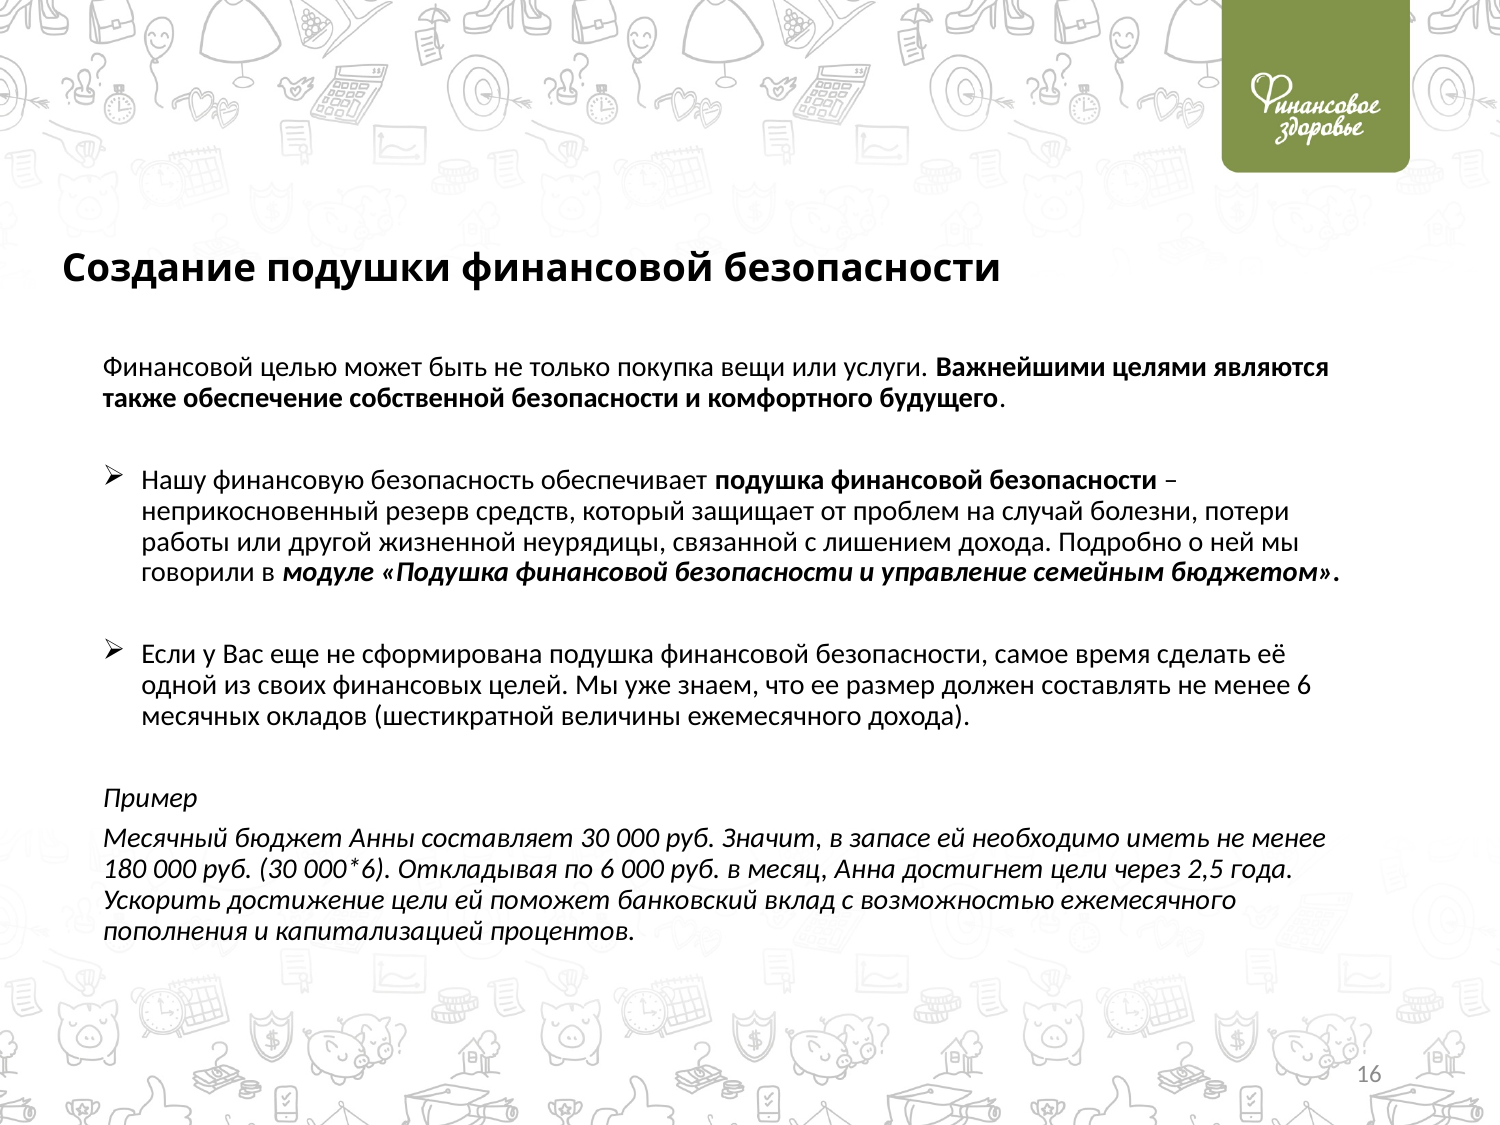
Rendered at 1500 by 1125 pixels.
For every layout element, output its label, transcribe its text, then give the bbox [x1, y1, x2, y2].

picture [0, 0, 1500, 1125]
slide_number 16 [1059, 1042, 1397, 1103]
title Создание подушки финансовой безопасности [46, 240, 1382, 345]
list Финансовой целью может быть не только покупка вещи или услуги. Важнейшими целями являются также обеспечение собственной безопасности и комфортного будущего. Нашу финансовую безопасность обеспечивает подушка финансовой безопасности – неприкосновенный резерв средств, который защищает от проблем на случай болезни, потери работы или другой жизненной неурядицы, связанной с лишением дохода. Подробно о ней мы говорили в модуле «Подушка финансовой безопасности и управление семейным бюджетом». Если у Вас еще не сформирована подушка финансовой безопасности, самое время сделать её одной из своих финансовых целей. Мы уже знаем, что ее размер должен составлять не менее 6 месячных окладов (шестикратной величины ежемесячного дохода). Пример Месячный бюджет Анны составляет 30 000 руб. Значит, в запасе ей необходимо иметь не менее 180 000 руб. (30 000*6). Откладывая по 6 000 руб. в месяц, Анна достигнет цели через 2,5 года. Ускорить достижение цели ей поможет банковский вклад с возможностью ежемесячного пополнения и капитализацией процентов. [87, 344, 1382, 966]
